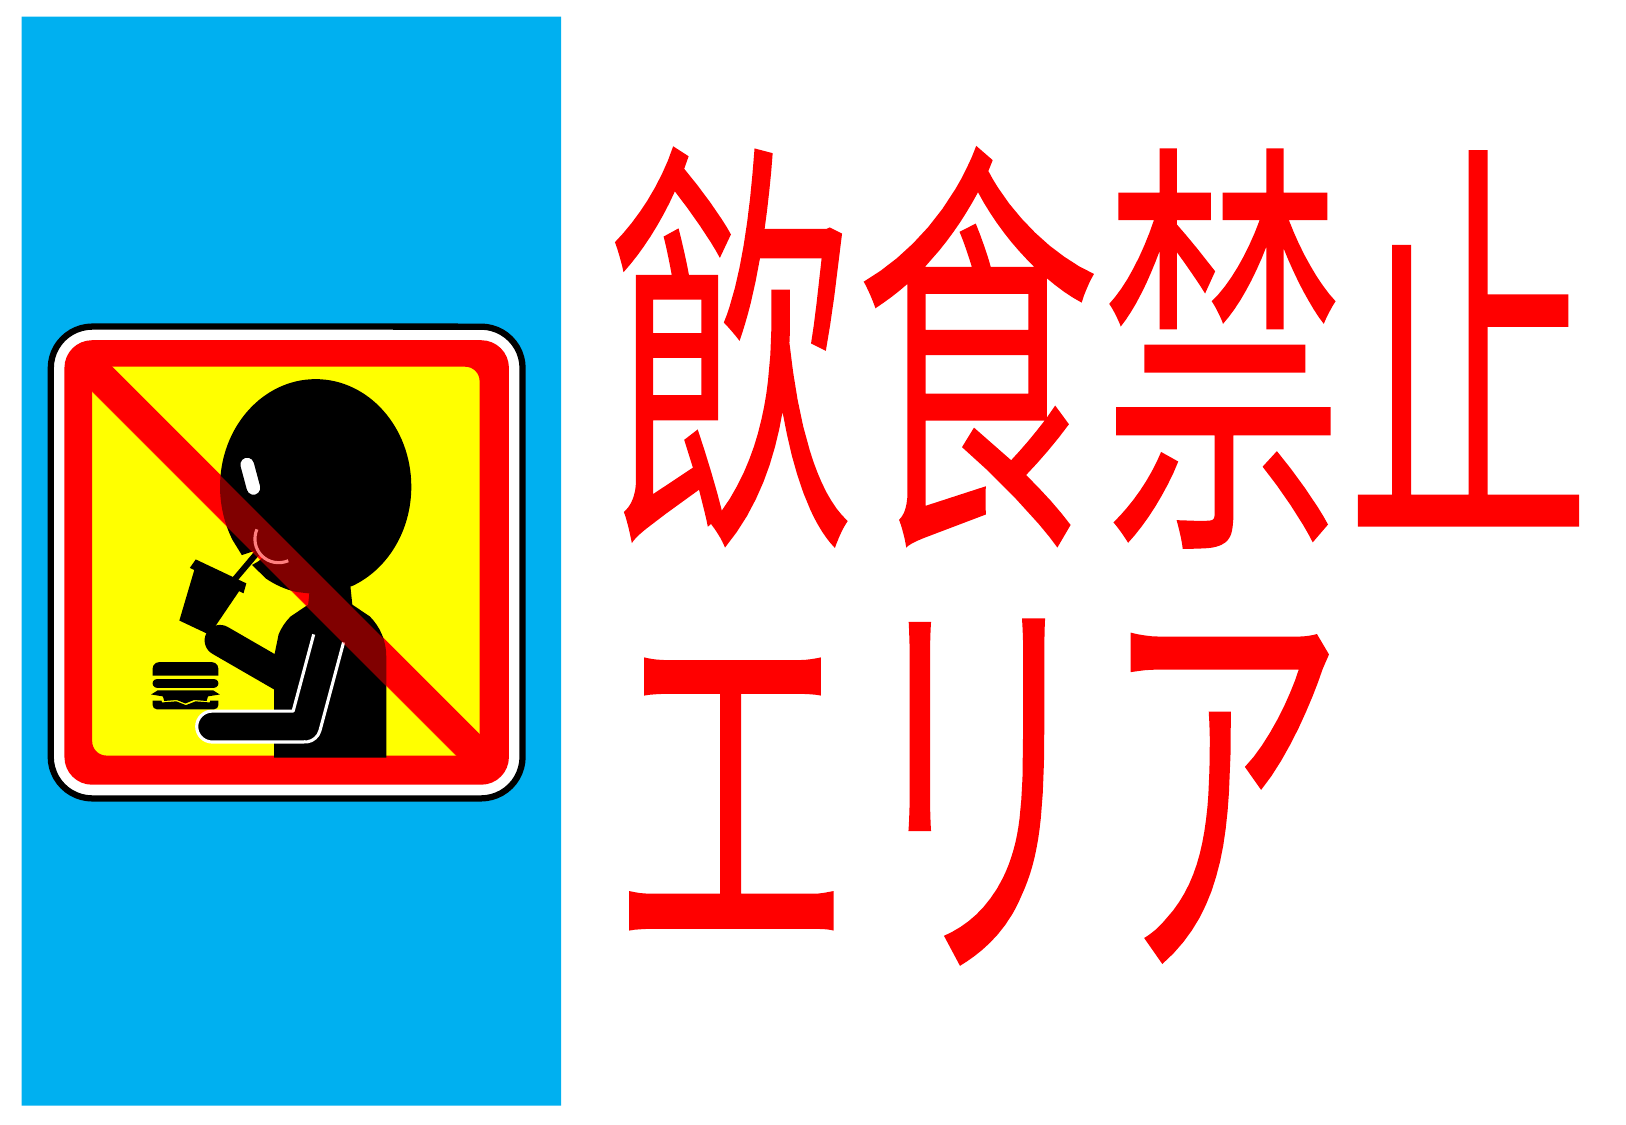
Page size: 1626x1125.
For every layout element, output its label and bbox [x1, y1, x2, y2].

text_box [20, 14, 563, 1108]
text_box [50, 326, 523, 799]
